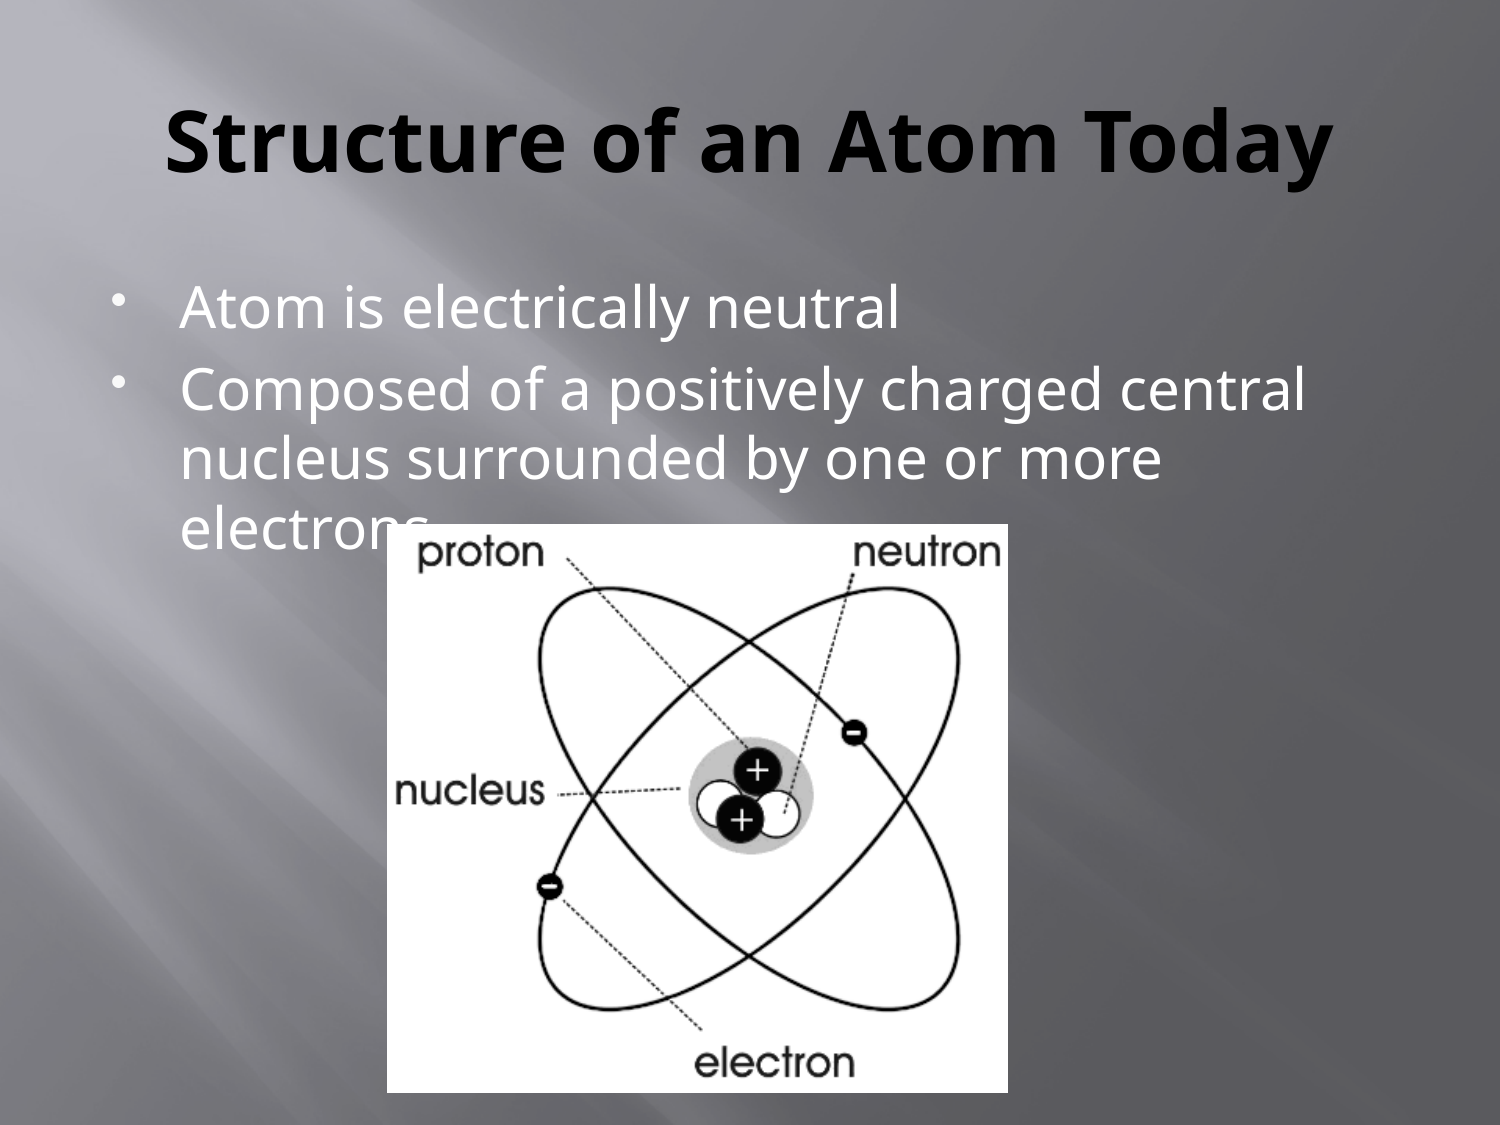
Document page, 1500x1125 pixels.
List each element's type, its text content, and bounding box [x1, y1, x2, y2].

list Atom is electrically neutral Composed of a positively charged central nucleus surrounded by one or more electrons [75, 262, 1425, 1035]
title Structure of an Atom Today [75, 45, 1425, 233]
picture [387, 524, 1008, 1093]
